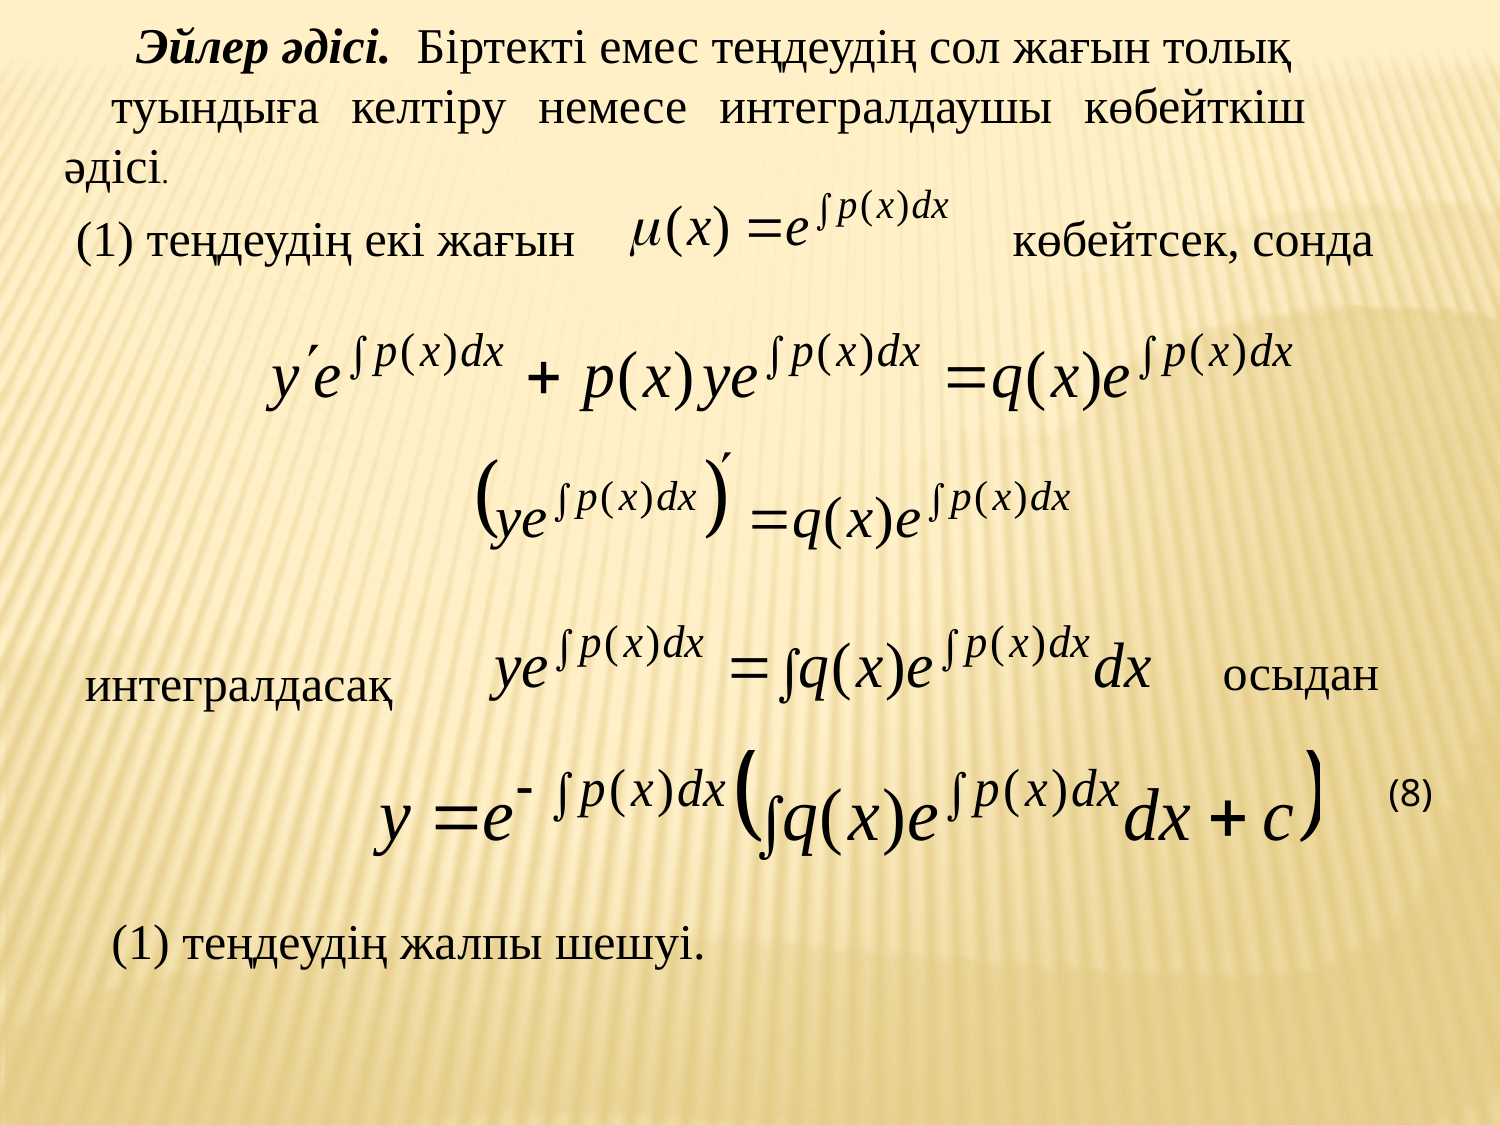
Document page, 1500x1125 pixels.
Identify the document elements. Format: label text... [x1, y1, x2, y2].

text_box Эйлер әдісі. Біртекті емес теңдеудің сол жағын толық туындыға келтіру немесе интегралдаушы көбейткіш әдісі. [48, 35, 1322, 171]
text_box көбейтсек, сонда [997, 199, 1390, 274]
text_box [480, 609, 1164, 716]
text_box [620, 175, 959, 270]
text_box интегралдасақ [70, 644, 418, 720]
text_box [362, 749, 1320, 874]
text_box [257, 316, 1302, 426]
text_box (8) [1373, 761, 1448, 822]
text_box осыдан [1207, 632, 1395, 708]
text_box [468, 444, 1081, 563]
text_box (1) теңдеудің екі жағын [61, 199, 603, 274]
text_box (1) теңдеудің жалпы шешуі. [96, 902, 734, 978]
